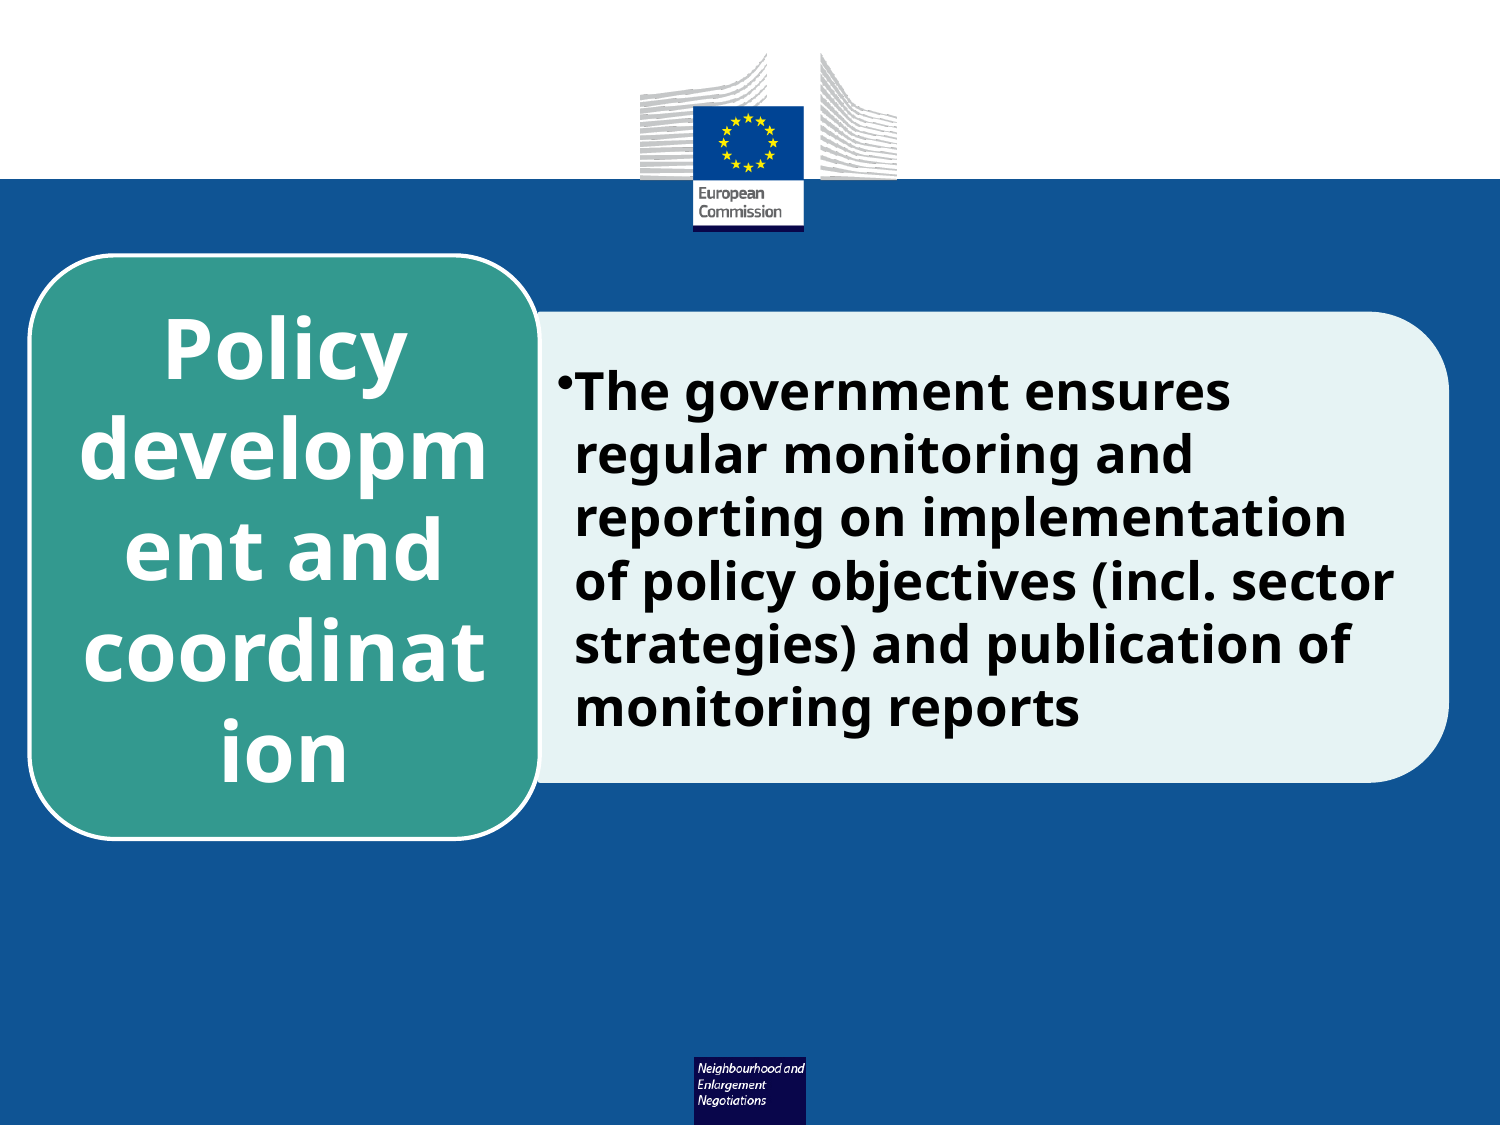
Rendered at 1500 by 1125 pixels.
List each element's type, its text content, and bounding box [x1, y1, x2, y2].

title Key Principles impacting twinning projects [27, 18, 1378, 174]
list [29, 255, 1448, 840]
picture [598, 174, 897, 255]
picture [694, 1057, 806, 1125]
